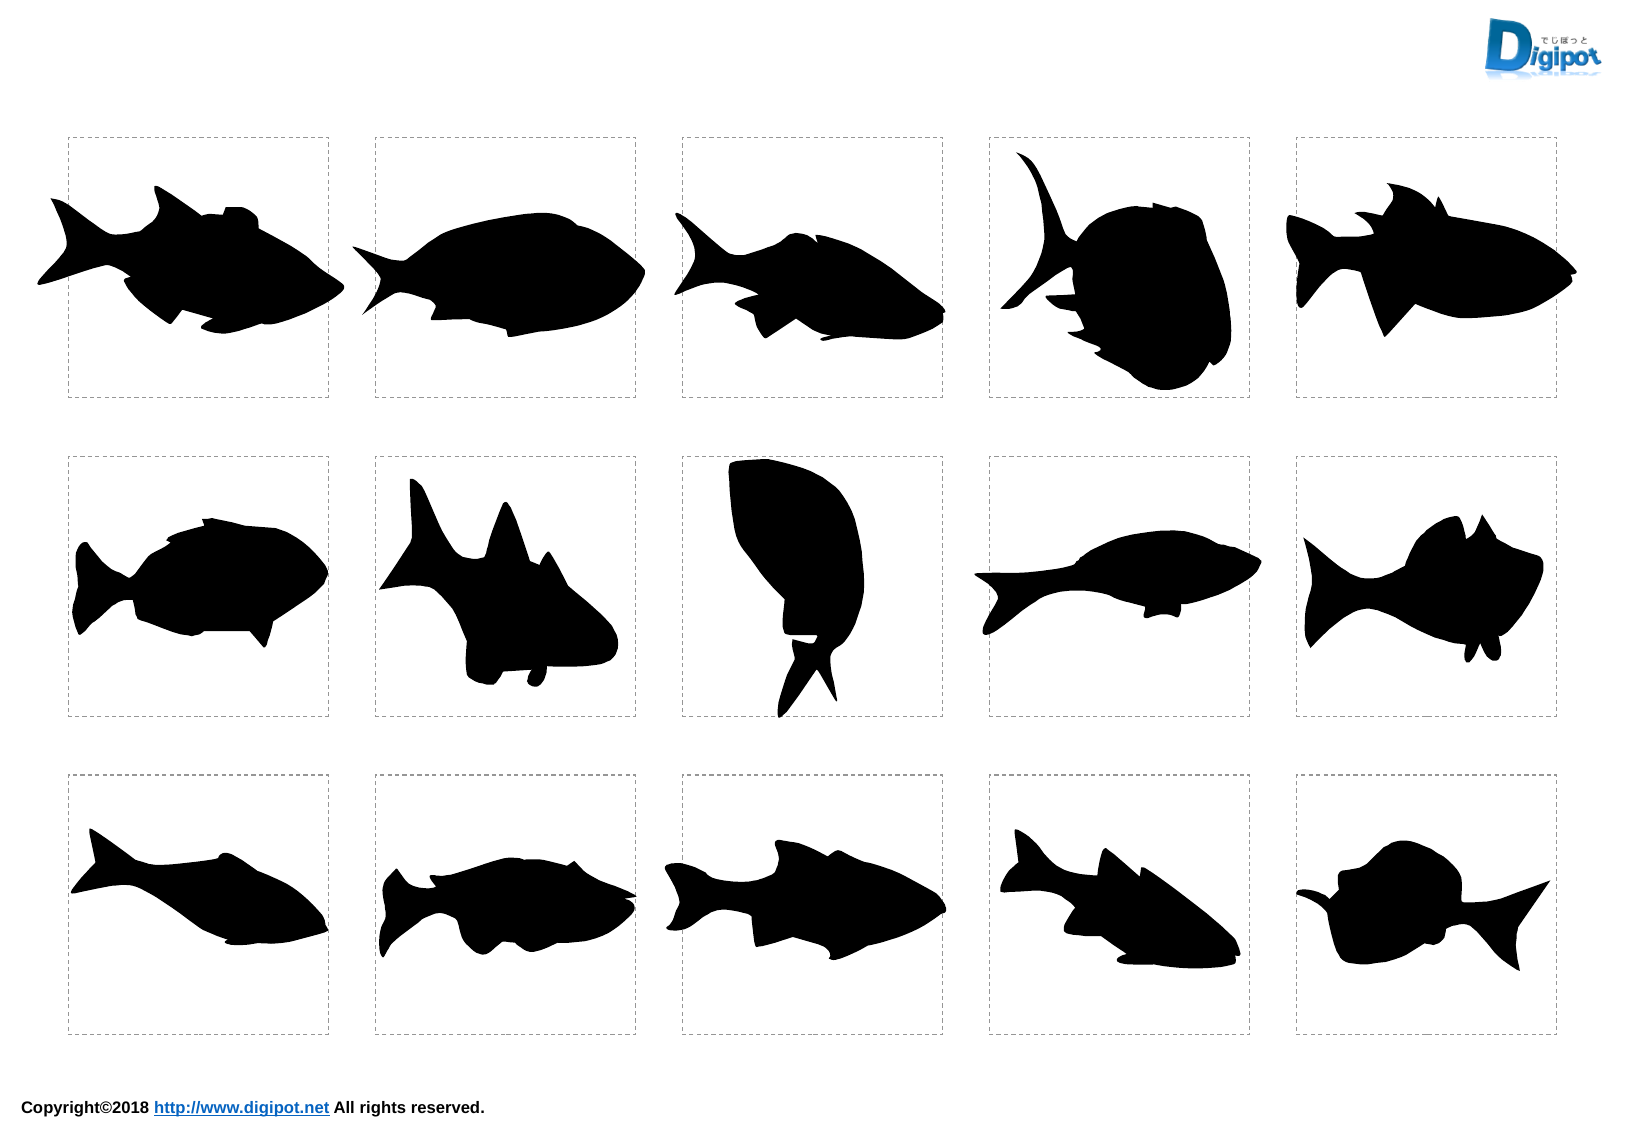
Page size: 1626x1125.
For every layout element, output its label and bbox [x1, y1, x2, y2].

text_box [379, 478, 619, 687]
picture [1485, 18, 1602, 82]
text_box [974, 530, 1262, 635]
text_box [664, 839, 947, 961]
text_box [1303, 514, 1544, 663]
text_box [352, 212, 645, 337]
text_box [728, 459, 865, 718]
text_box [379, 857, 637, 958]
text_box [1000, 152, 1232, 390]
text_box [1000, 829, 1241, 969]
text_box [1296, 840, 1551, 971]
text_box [72, 518, 328, 648]
text_box [37, 185, 345, 334]
text_box [674, 212, 946, 341]
text_box [1286, 183, 1577, 337]
text_box [70, 828, 328, 946]
